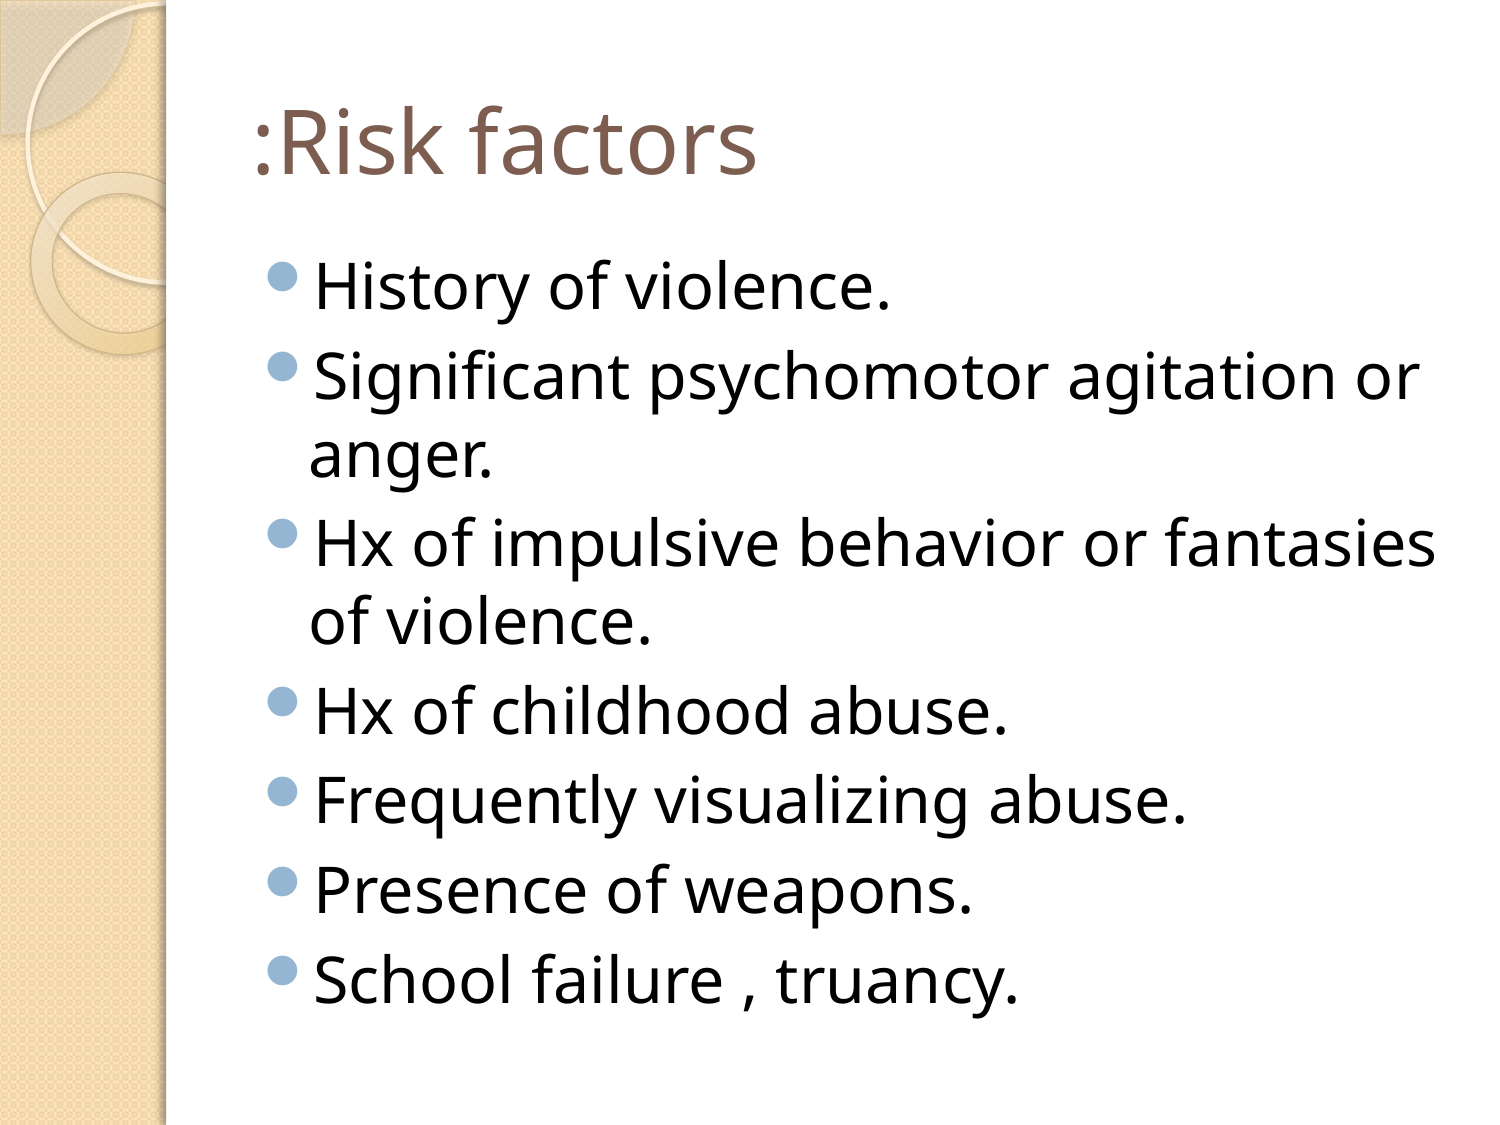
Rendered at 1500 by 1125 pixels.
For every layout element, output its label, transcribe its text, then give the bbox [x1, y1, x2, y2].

title Risk factors: [235, 45, 1466, 233]
list History of violence. Significant psychomotor agitation or anger. Hx of impulsive behavior or fantasies of violence. Hx of childhood abuse. Frequently visualizing abuse. Presence of weapons. School failure , truancy. [235, 237, 1466, 1025]
